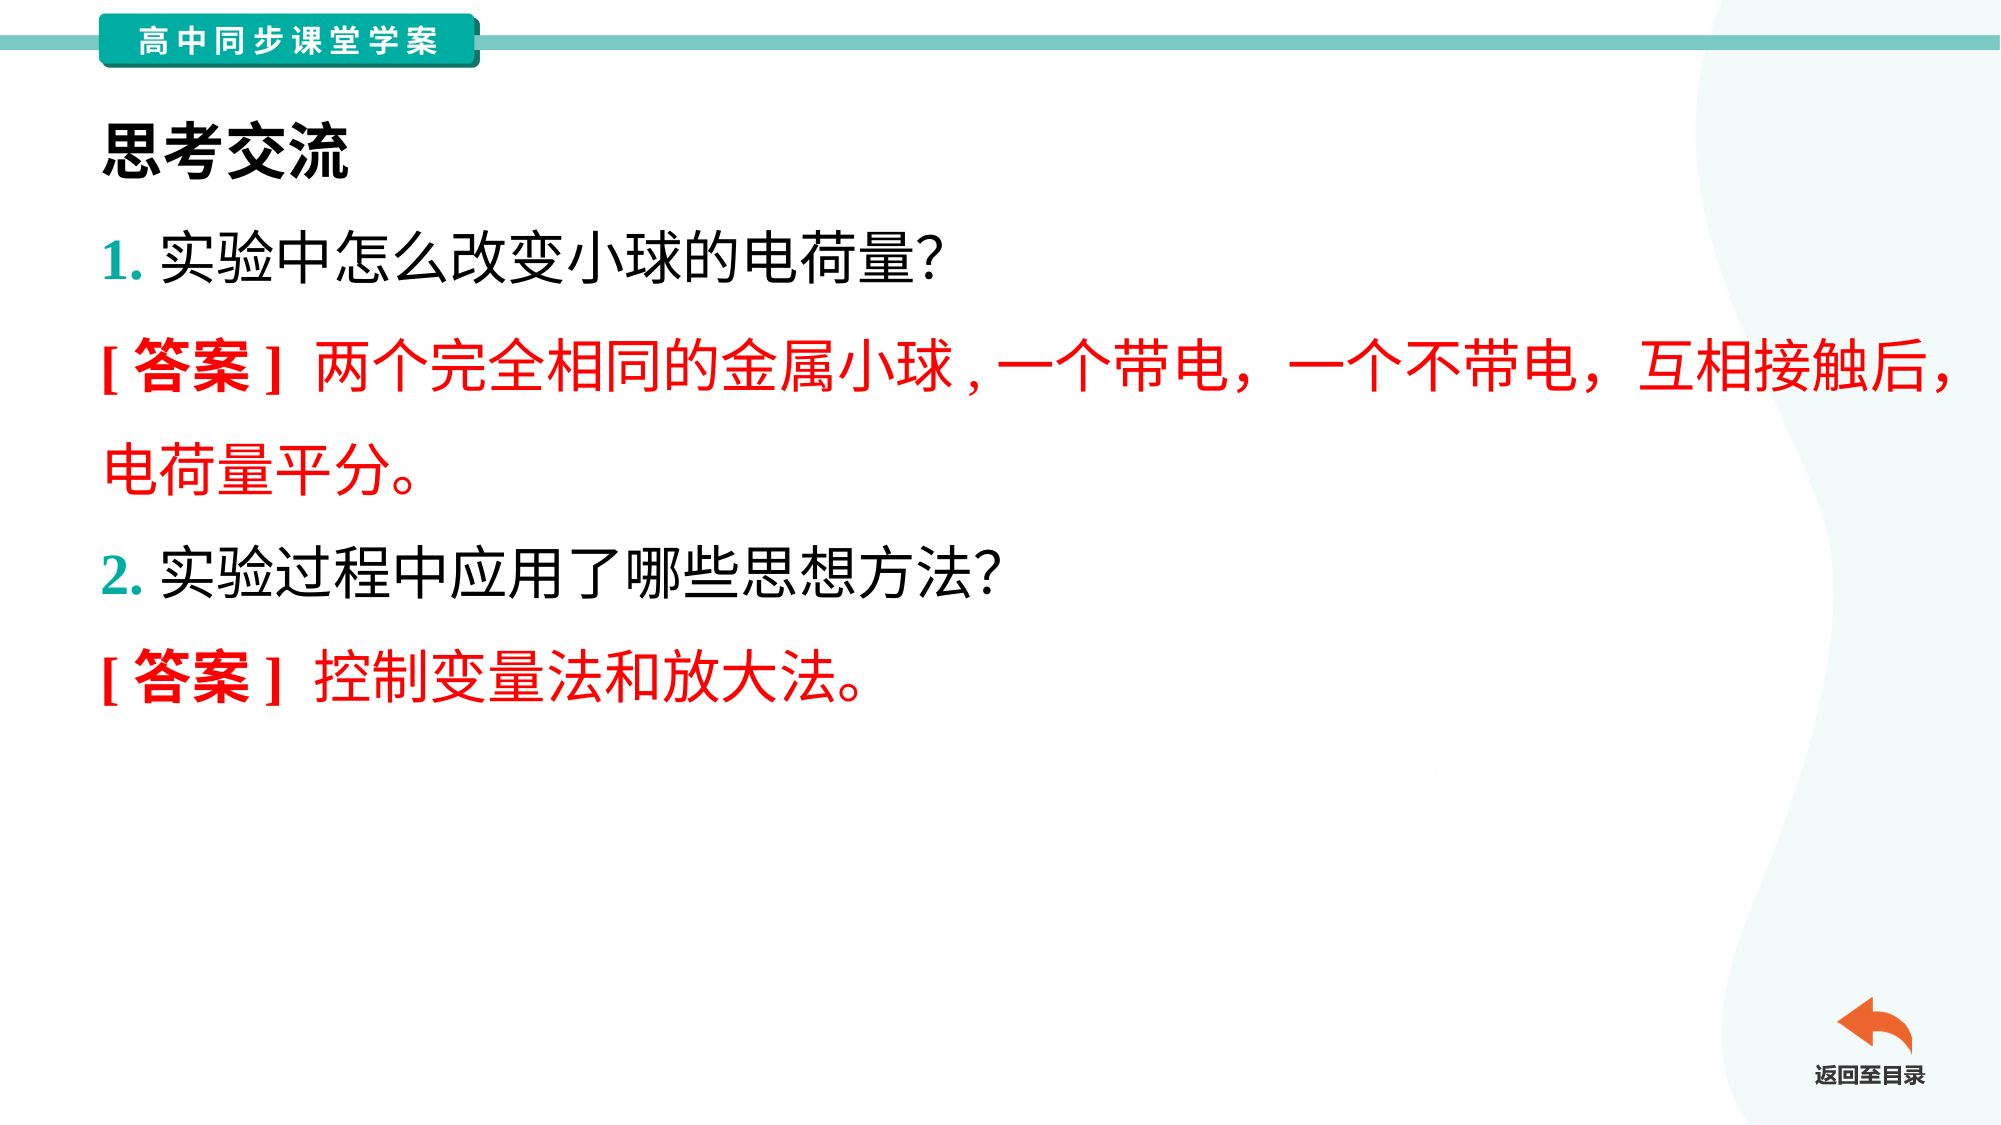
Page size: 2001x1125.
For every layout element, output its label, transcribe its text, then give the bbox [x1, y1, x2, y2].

picture [0, 0, 2000, 1125]
text_box 1.实验中怎么改变小球的电荷量？ [100, 187, 1899, 281]
text_box [答案] 控制变量法和放大法。 [100, 607, 1899, 699]
text_box 2.实验过程中应用了哪些思想方法？ [100, 502, 1899, 596]
text_box 思考交流 [100, 76, 1899, 187]
text_box [答案] 两个完全相同的金属小球,一个带电，一个不带电，互相接触后， 电荷量平分。 [100, 292, 1899, 492]
